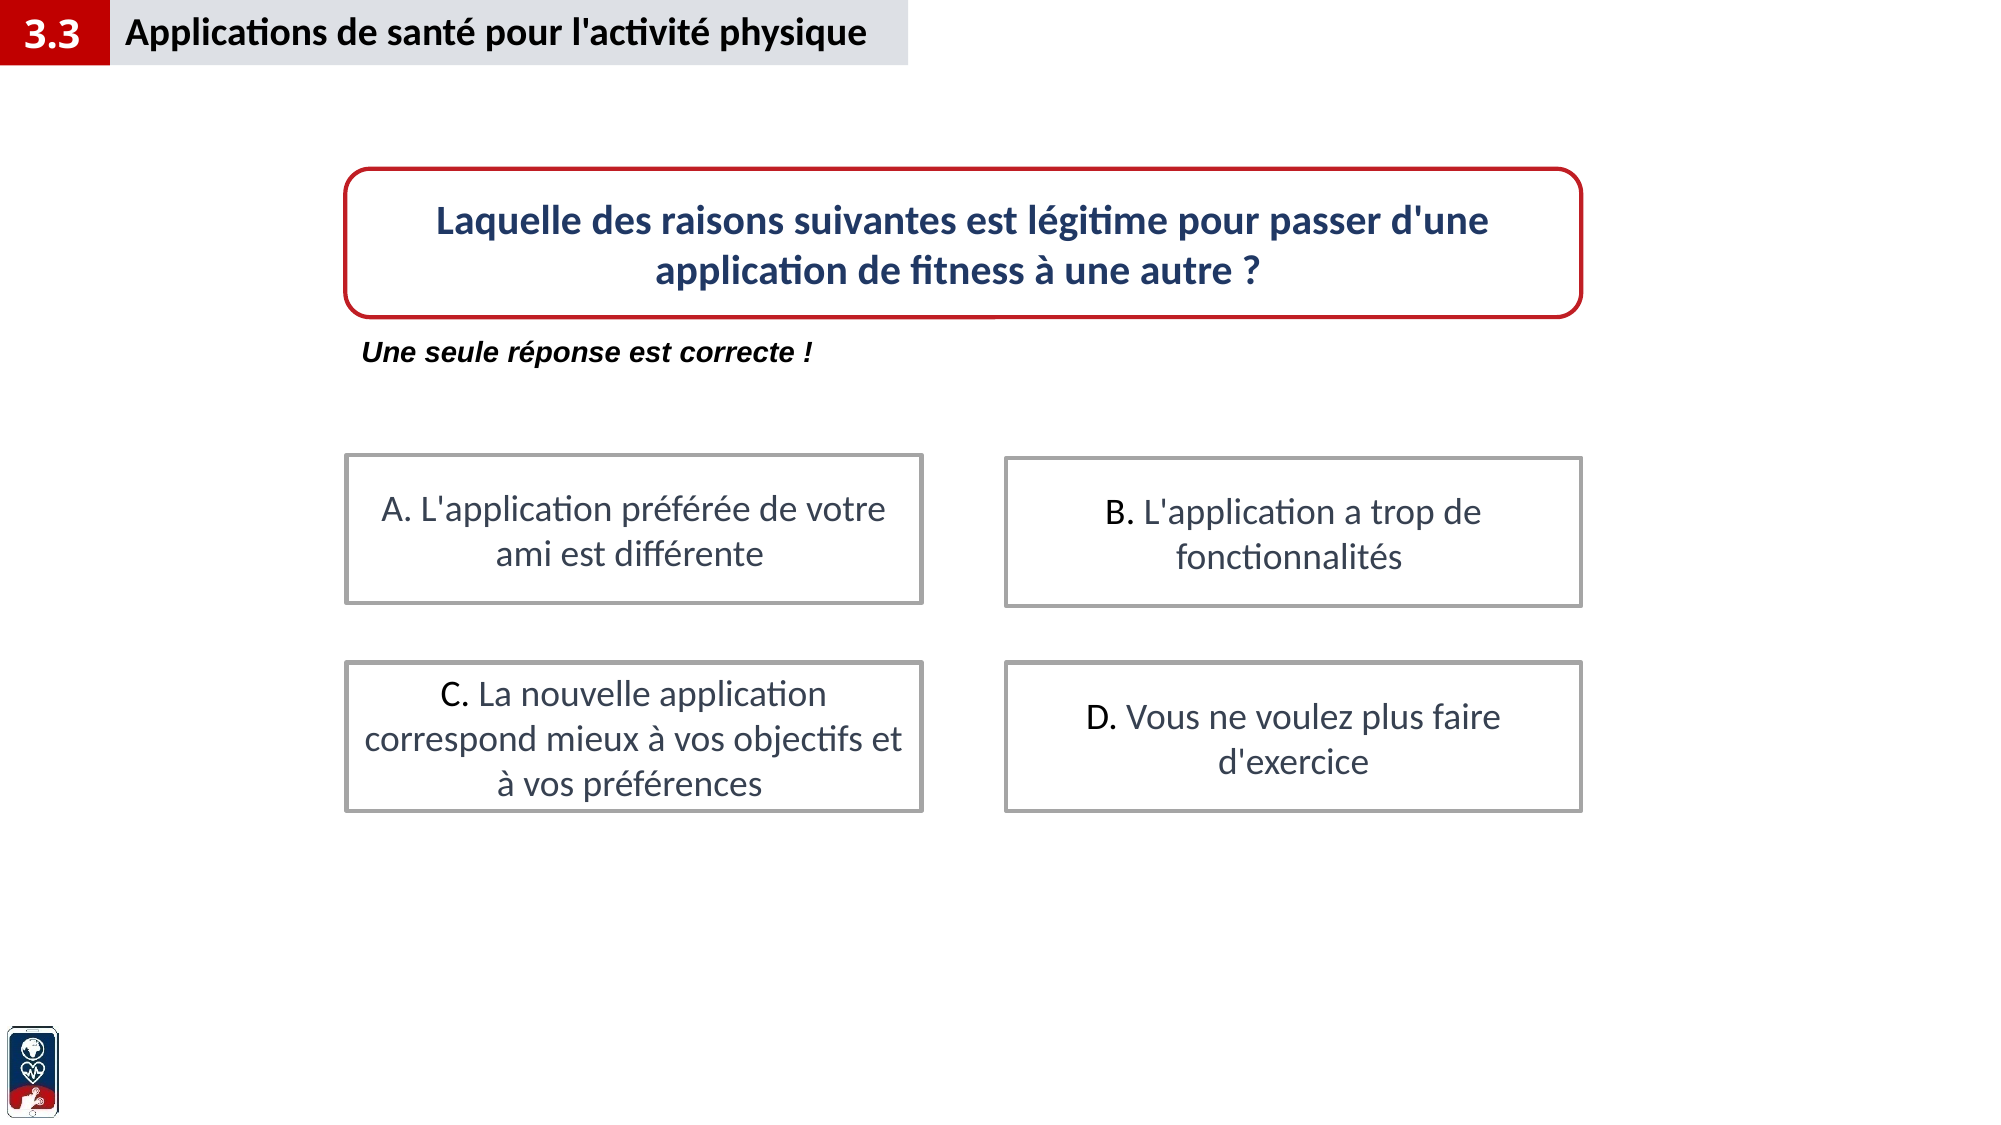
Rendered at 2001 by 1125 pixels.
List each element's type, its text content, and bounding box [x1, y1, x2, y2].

text_box Applications de santé pour l'activité physique [110, 0, 909, 66]
text_box A. L'application préférée de votre ami est différente [344, 453, 924, 605]
text_box Laquelle des raisons suivantes est légitime pour passer d'une application de fitness à une autre ? [345, 168, 1582, 318]
text_box D. Vous ne voulez plus faire d'exercice [1004, 660, 1583, 813]
text_box Une seule réponse est correcte ! [346, 325, 895, 376]
text_box C. La nouvelle application correspond mieux à vos objectifs et à vos préférences [344, 660, 924, 813]
text_box [0, 0, 110, 66]
text_box 3.3 [9, 9, 102, 56]
text_box B. L'application a trop de fonctionnalités [1004, 456, 1583, 608]
picture [7, 1026, 59, 1118]
